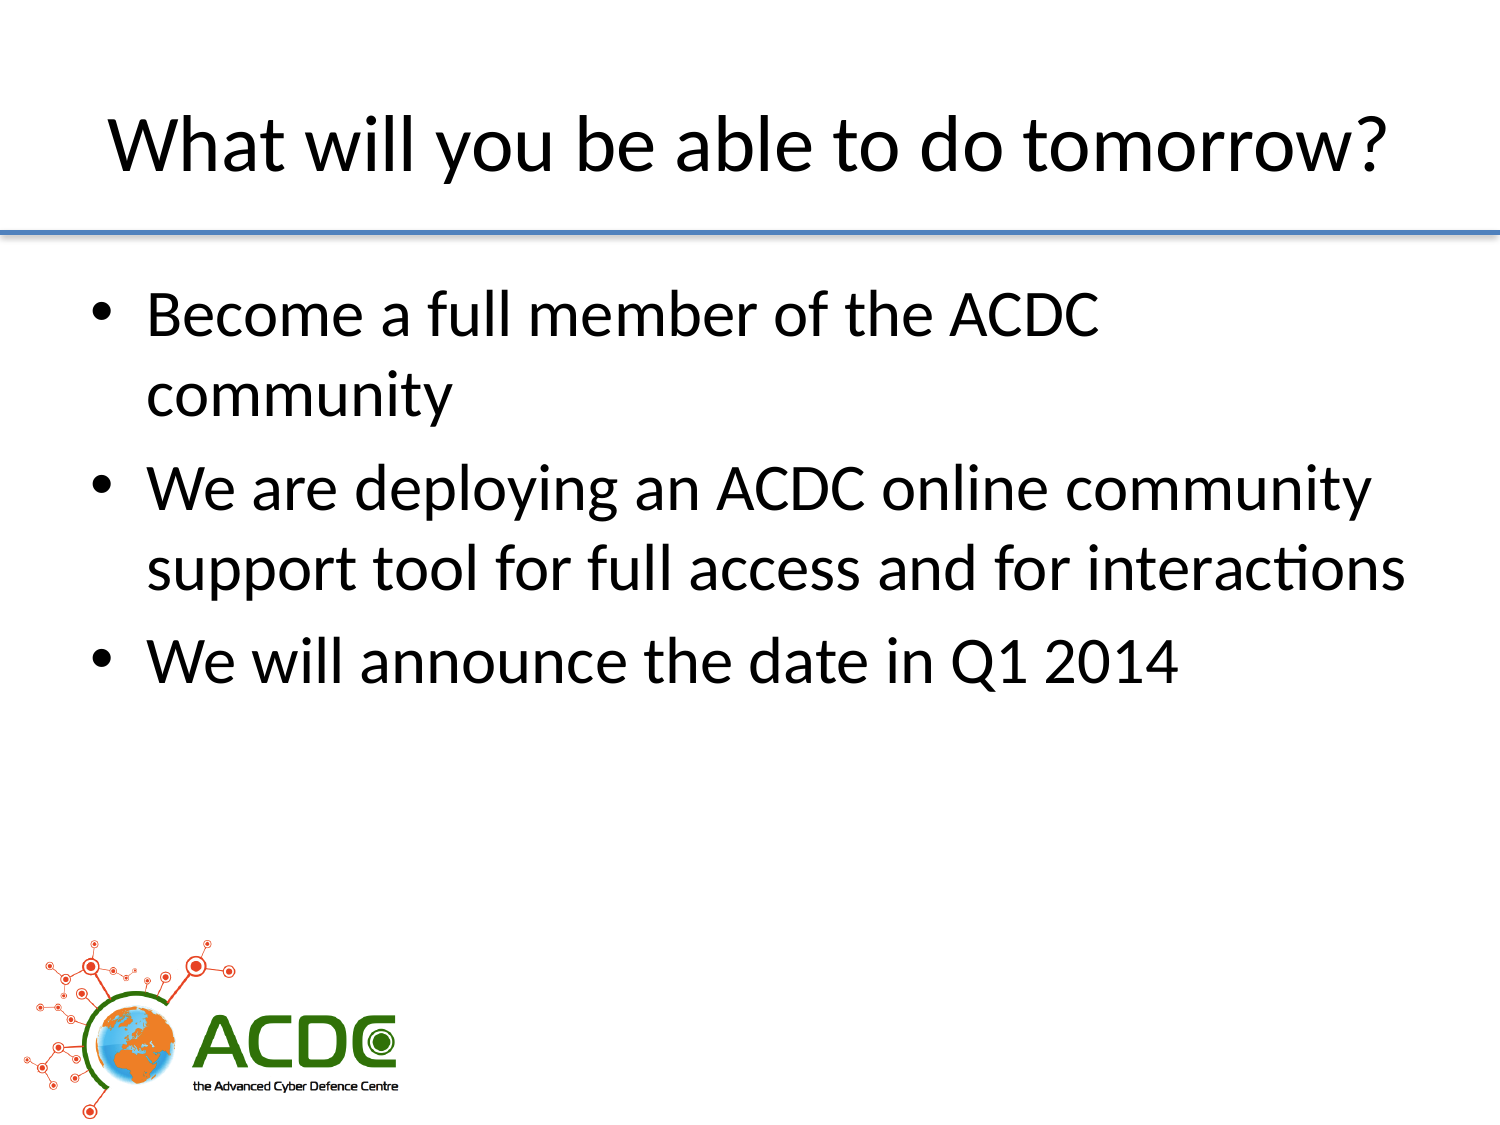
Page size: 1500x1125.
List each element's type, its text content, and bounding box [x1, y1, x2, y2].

picture [0, 934, 431, 1125]
title What will you be able to do tomorrow? [75, 45, 1425, 233]
list Become a full member of the ACDC community We are deploying an ACDC online community support tool for full access and for interactions We will announce the date in Q1 2014 [75, 262, 1425, 1005]
